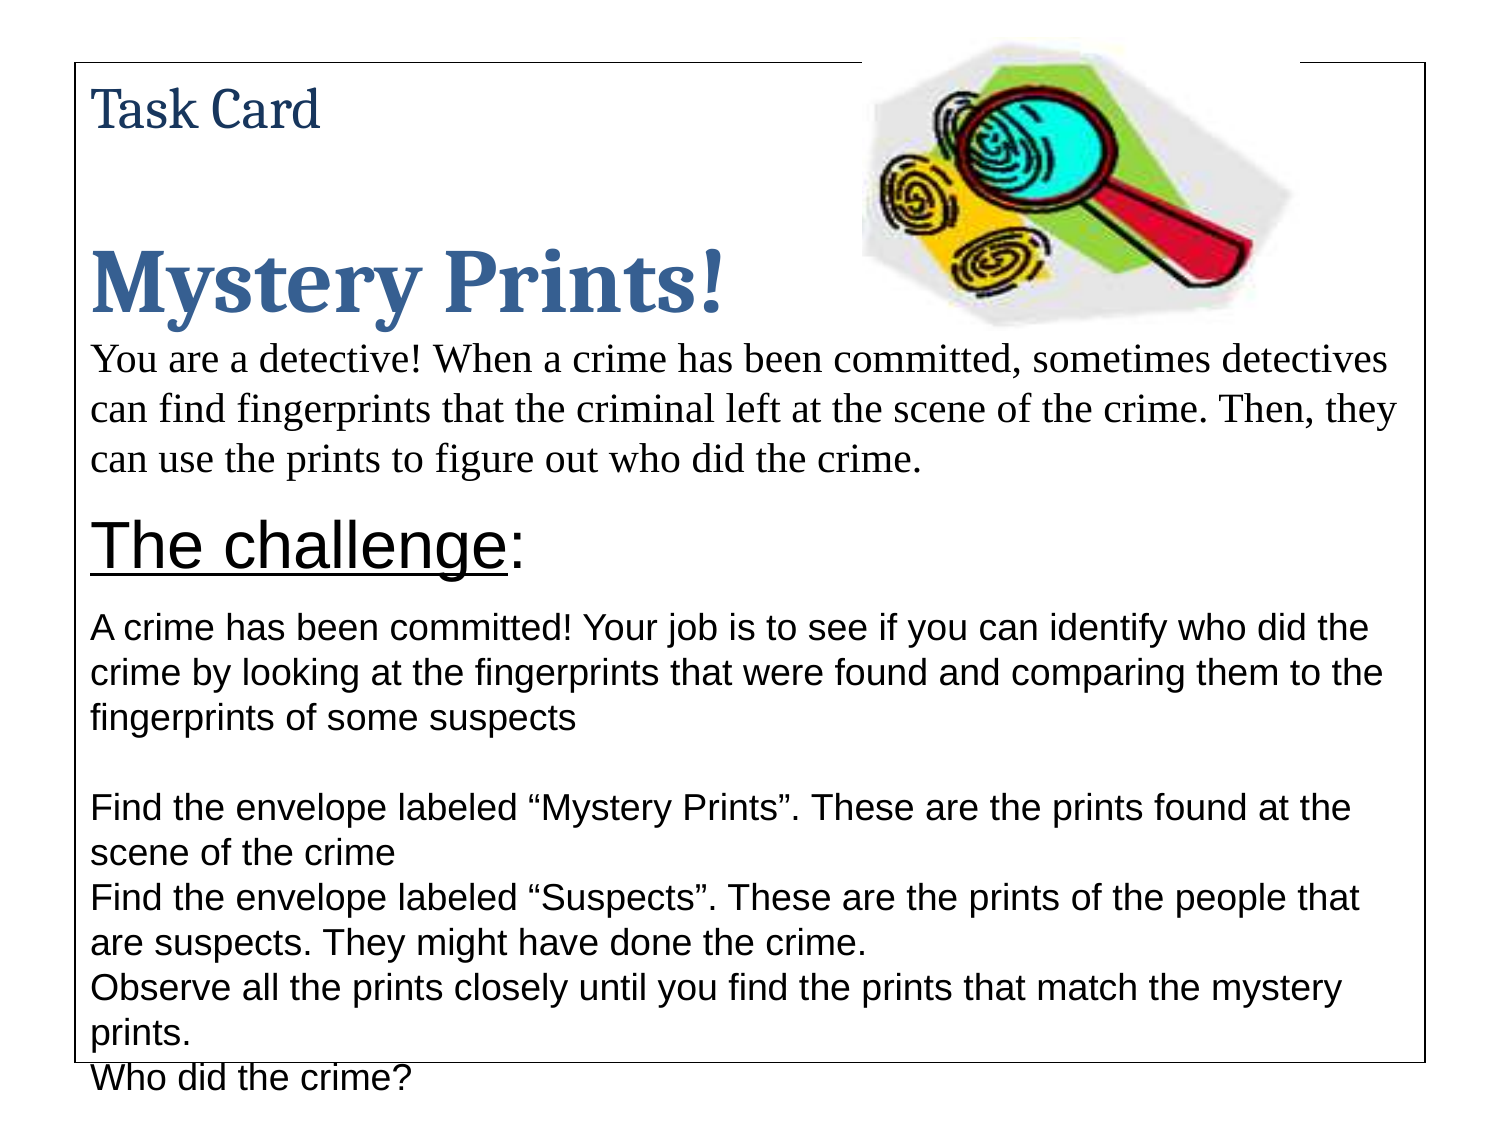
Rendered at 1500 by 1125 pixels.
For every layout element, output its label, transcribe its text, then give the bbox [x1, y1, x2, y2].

picture [862, 37, 1301, 331]
list Task Card Mystery Prints! You are a detective! When a crime has been committed, sometimes detectives can find fingerprints that the criminal left at the scene of the crime. Then, they can use the prints to figure out who did the crime. The challenge: A crime has been committed! Your job is to see if you can identify who did the crime by looking at the fingerprints that were found and comparing them to the fingerprints of some suspects Find the envelope labeled “Mystery Prints”. These are the prints found at the scene of the crime Find the envelope labeled “Suspects”. These are the prints of the people that are suspects. They might have done the crime. Observe all the prints closely until you find the prints that match the mystery prints. Who did the crime? [74, 62, 1426, 1063]
